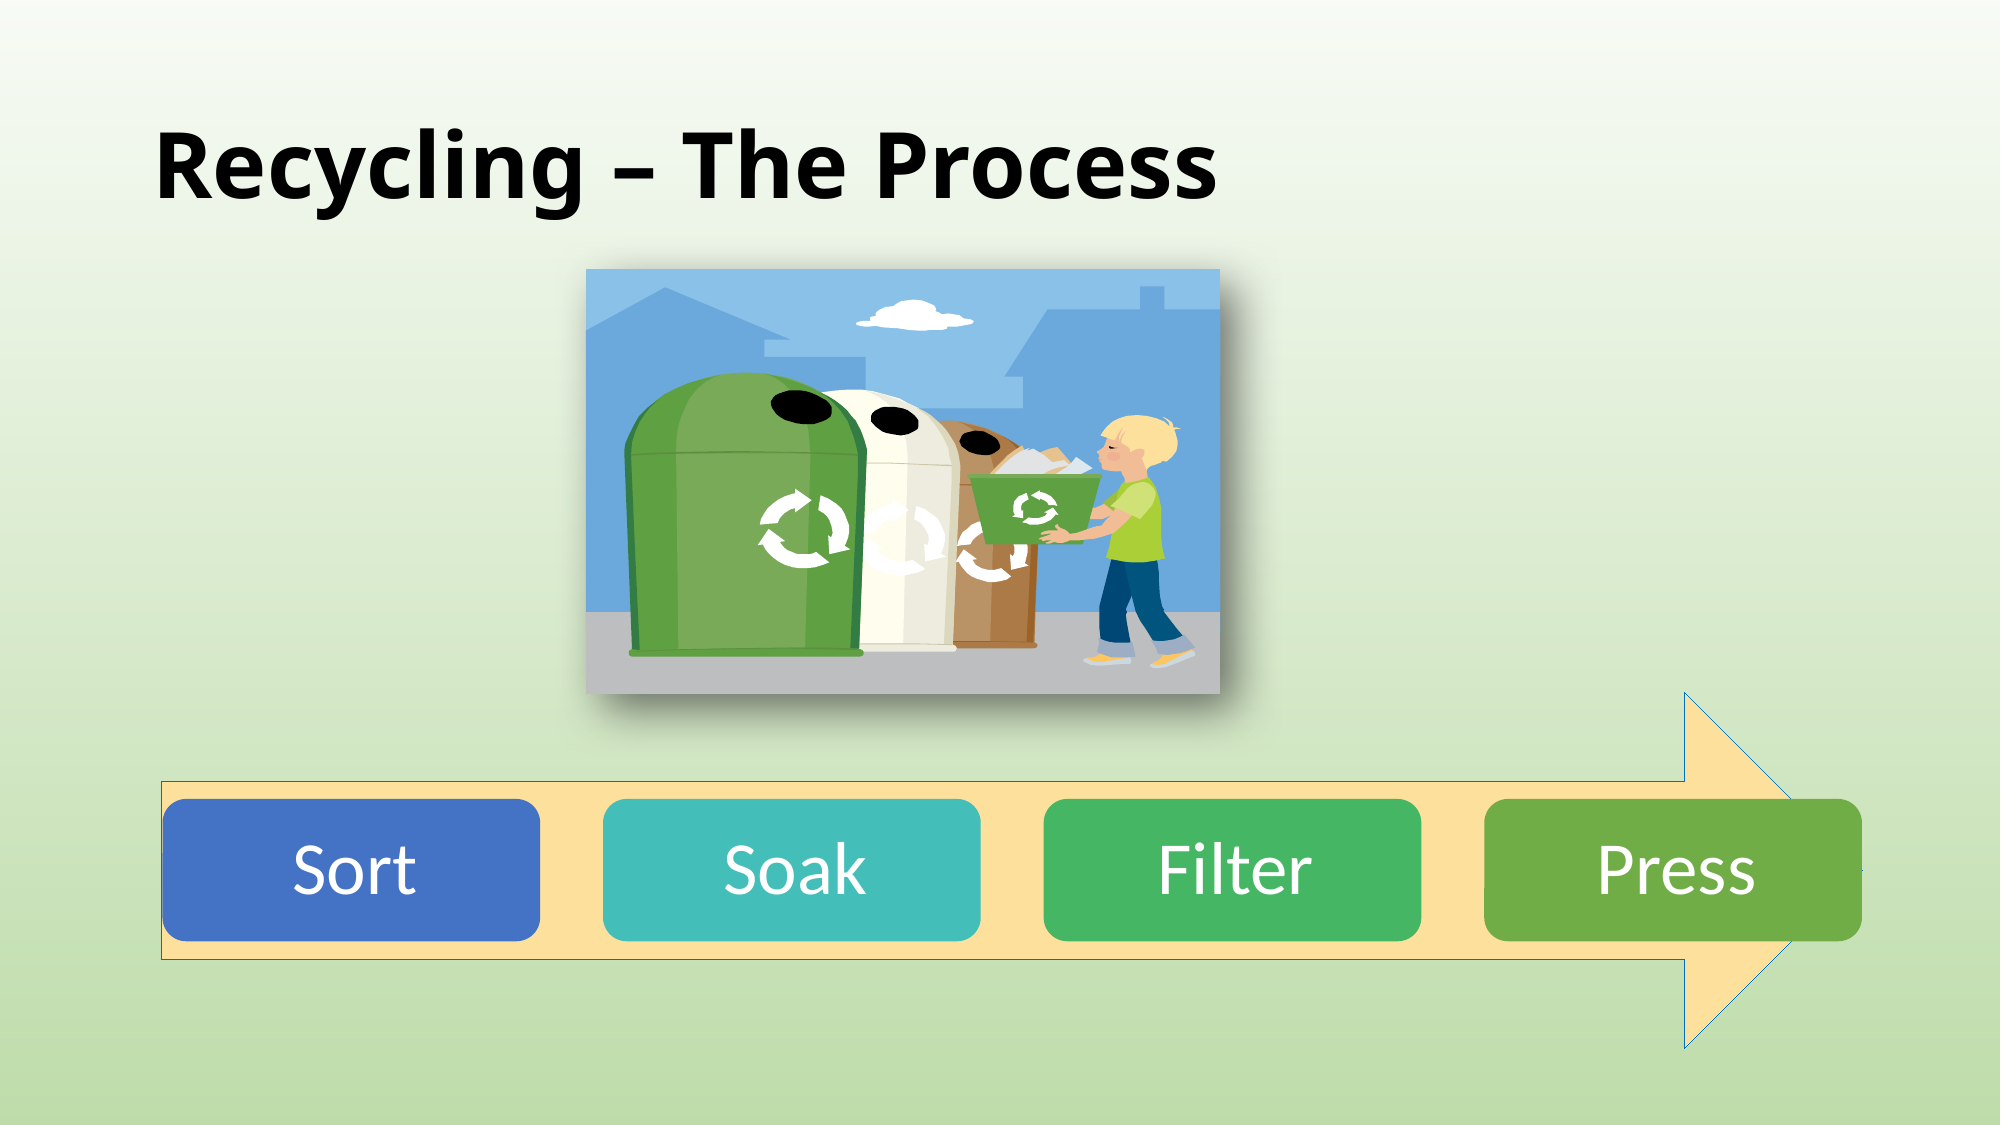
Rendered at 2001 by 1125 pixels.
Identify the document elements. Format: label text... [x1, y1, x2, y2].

title Recycling – The Process [137, 59, 1863, 278]
picture [585, 269, 1221, 692]
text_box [161, 692, 1863, 1049]
